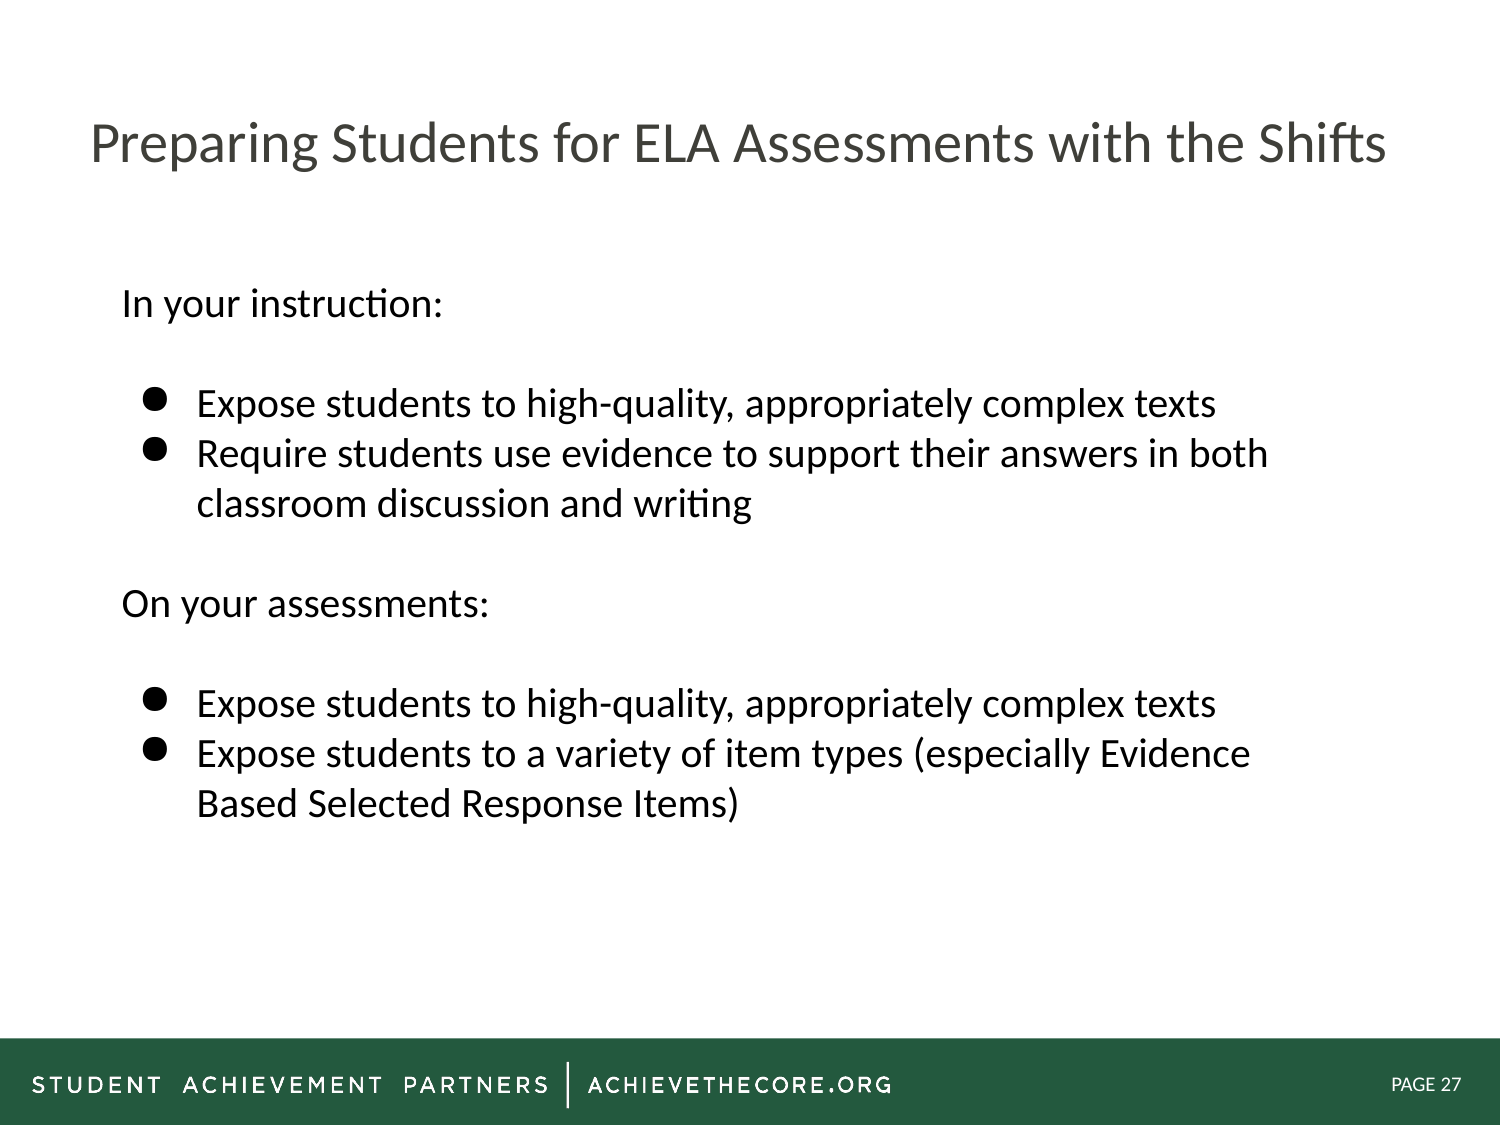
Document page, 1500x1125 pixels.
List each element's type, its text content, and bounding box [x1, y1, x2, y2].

title Preparing Students for ELA Assessments with the Shifts [75, 45, 1425, 233]
picture [12, 1055, 911, 1112]
text_box In your instruction: Expose students to high-quality, appropriately complex texts Require students use evidence to support their answers in both classroom discussion and writing On your assessments: Expose students to high-quality, appropriately complex texts Expose students to a variety of item types (especially Evidence Based Selected Response Items) [106, 261, 1374, 983]
